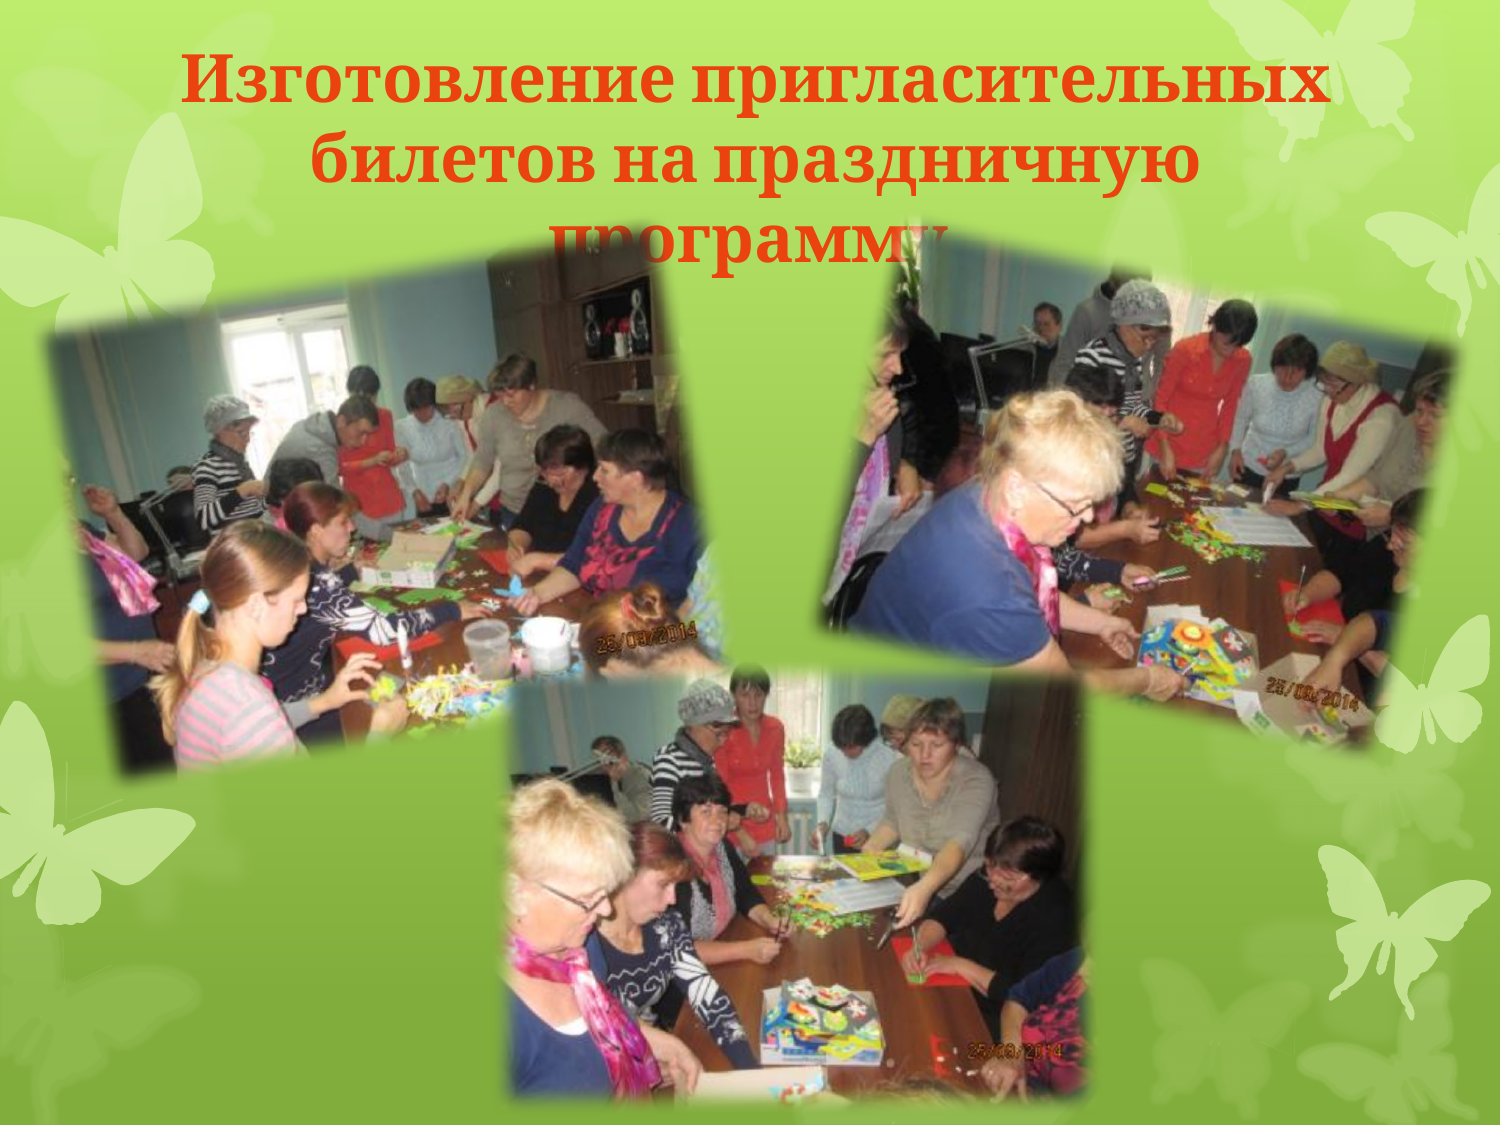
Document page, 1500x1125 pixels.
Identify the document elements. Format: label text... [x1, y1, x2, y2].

picture [56, 240, 1445, 1116]
text_box Изготовление пригласительных билетов на праздничную программу [135, 28, 1376, 284]
